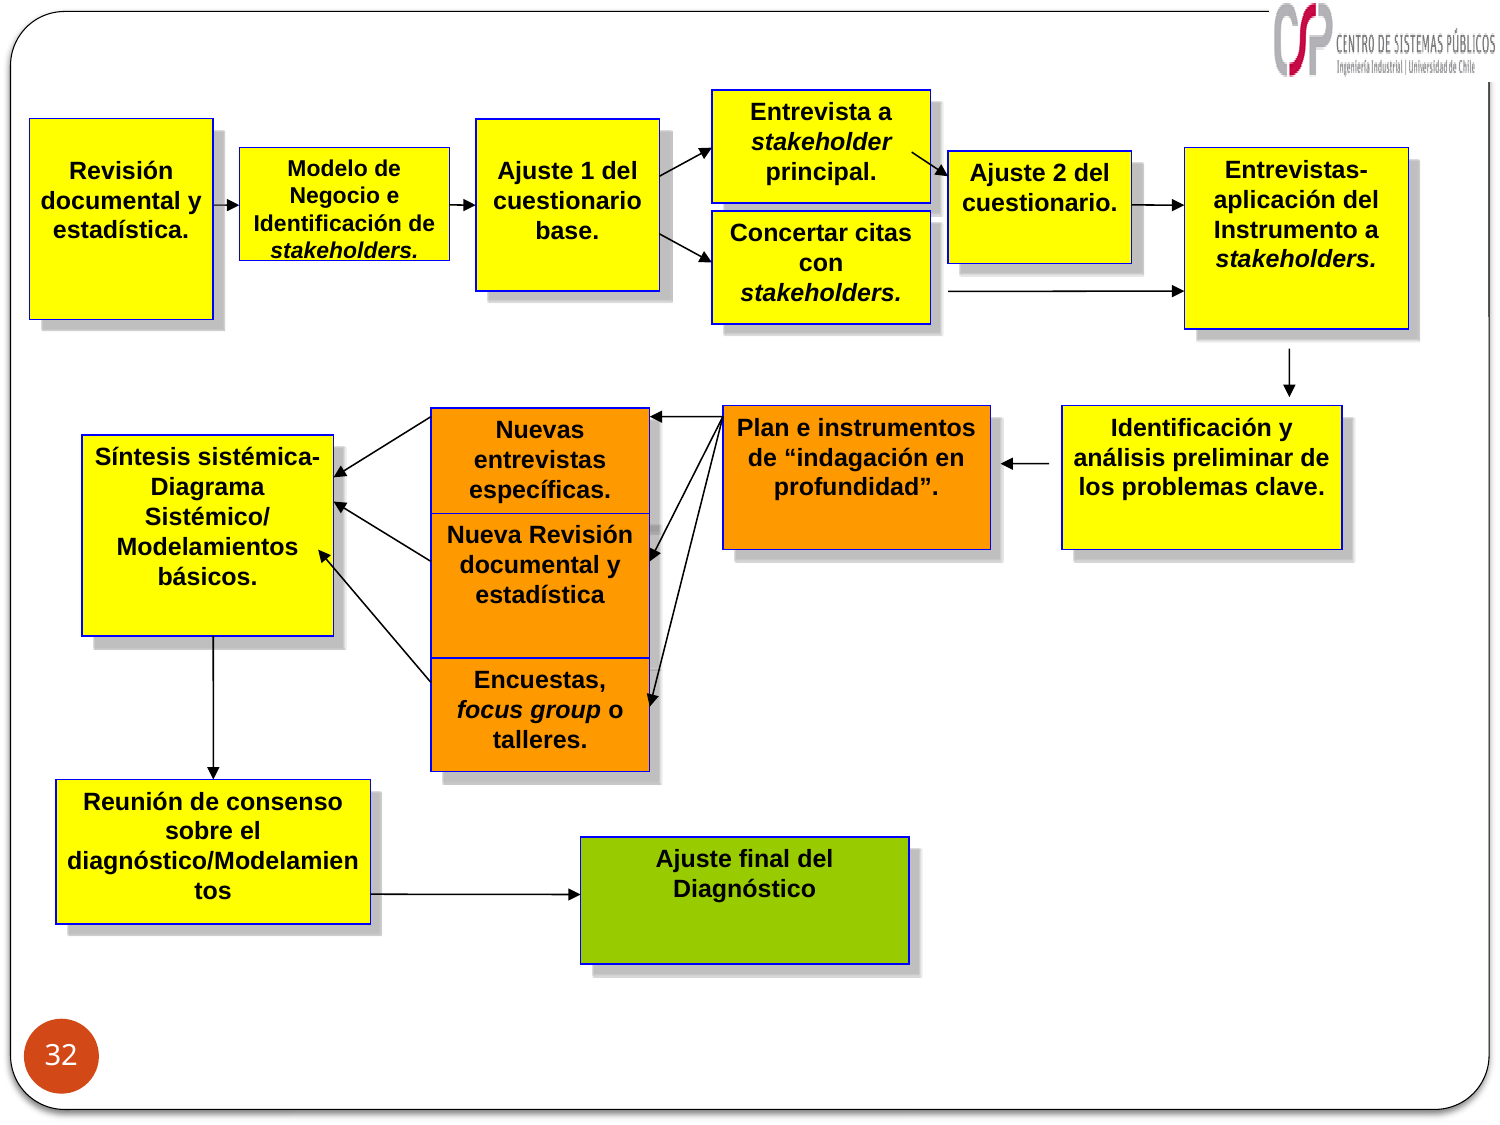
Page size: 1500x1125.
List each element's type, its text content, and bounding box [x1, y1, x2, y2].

text_box [649, 420, 721, 562]
text_box Ajuste 1 del cuestionario base. [475, 118, 660, 292]
text_box Ajuste final del Diagnóstico [580, 836, 909, 964]
text_box Modelo de Negocio e Identificación de stakeholders. [239, 147, 450, 261]
text_box Entrevista a stakeholder principal. [711, 90, 931, 204]
text_box [659, 233, 712, 263]
text_box Nuevas entrevistas específicas. [430, 408, 650, 513]
text_box Síntesis sistémica-Diagrama Sistémico/ Modelamientos básicos. [81, 434, 334, 636]
text_box [318, 549, 432, 683]
text_box [1131, 198, 1185, 212]
text_box [333, 416, 432, 478]
text_box [1283, 348, 1296, 398]
text_box [911, 151, 949, 177]
picture [1269, 0, 1500, 82]
text_box [333, 501, 432, 562]
text_box [370, 888, 581, 901]
text_box [1000, 457, 1050, 470]
text_box Plan e instrumentos de “indagación en profundidad”. [722, 405, 991, 550]
text_box Concertar citas con stakeholders. [711, 210, 931, 324]
text_box Ajuste 2 del cuestionario. [948, 150, 1132, 264]
text_box [226, 198, 240, 212]
slide_number 32 [23, 1018, 99, 1094]
text_box [948, 284, 1185, 298]
text_box Encuestas, focus group o talleres. [430, 658, 650, 772]
text_box [659, 147, 712, 177]
text_box [646, 416, 723, 707]
text_box [207, 635, 220, 780]
text_box [449, 198, 476, 212]
text_box Reunión de consenso sobre el diagnóstico/Modelamientos [55, 779, 371, 924]
text_box [649, 410, 722, 423]
text_box Identificación y análisis preliminar de los problemas clave. [1062, 405, 1342, 550]
text_box Nueva Revisión documental y estadística [430, 513, 650, 658]
text_box Revisión documental y estadística. [29, 118, 214, 320]
text_box Entrevistas-aplicación del Instrumento a stakeholders. [1184, 147, 1409, 329]
